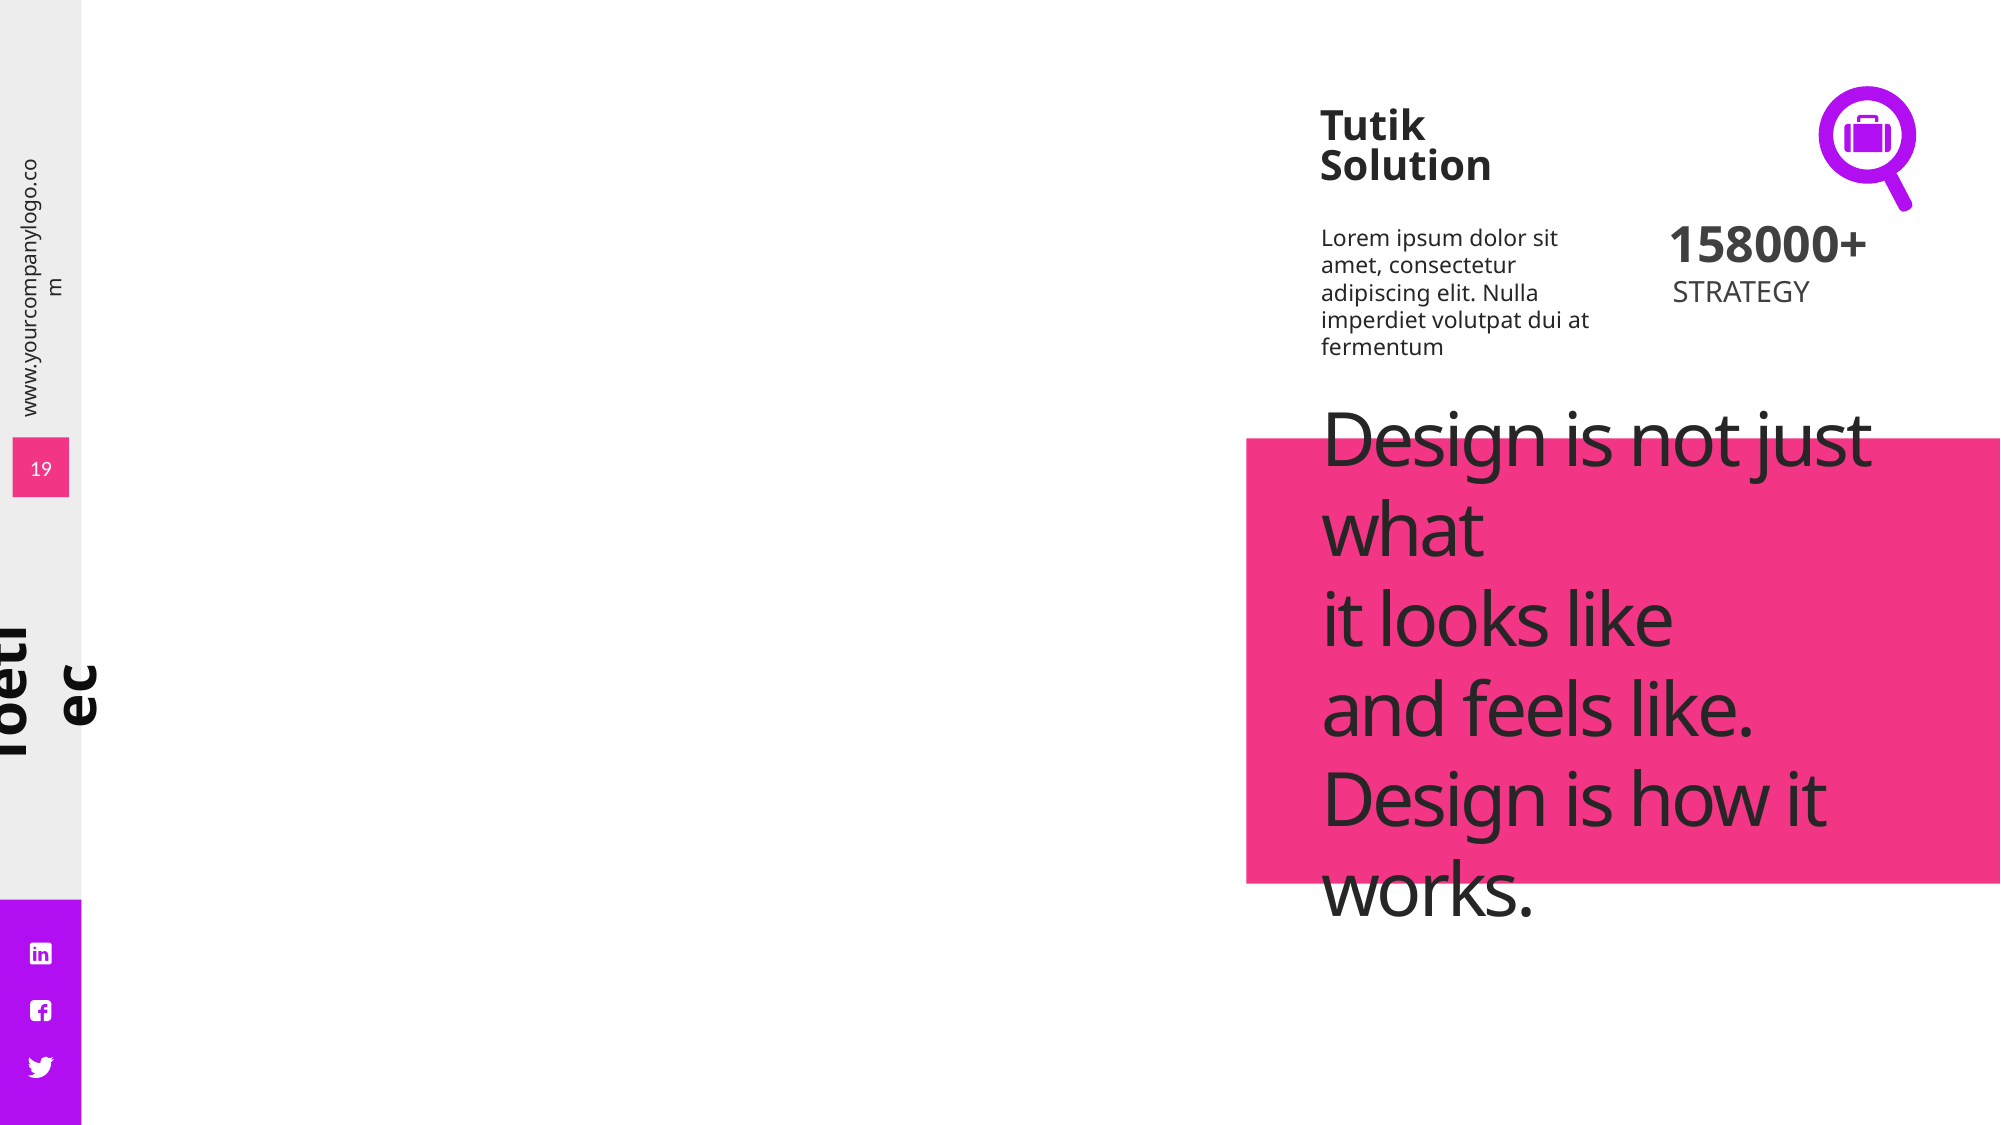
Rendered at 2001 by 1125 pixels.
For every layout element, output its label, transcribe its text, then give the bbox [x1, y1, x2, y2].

slide_number 19 [12, 437, 69, 498]
picture [81, 0, 2000, 1125]
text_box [1818, 86, 1917, 212]
